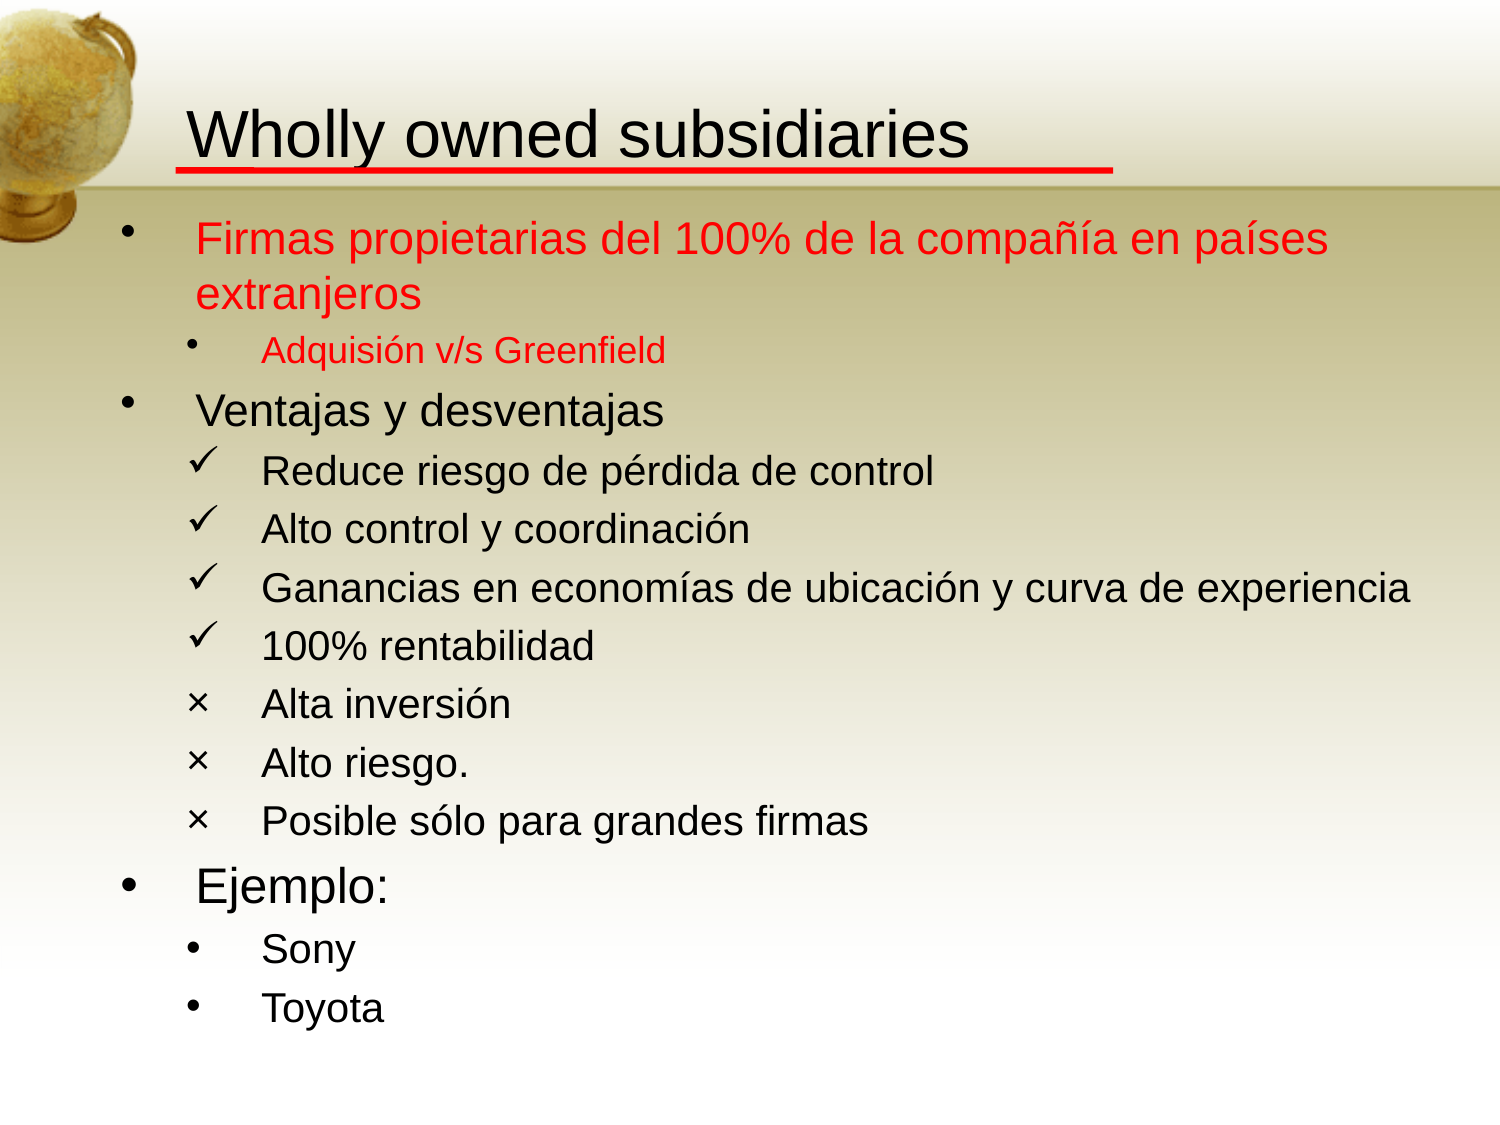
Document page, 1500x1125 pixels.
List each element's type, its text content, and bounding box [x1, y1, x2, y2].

title Wholly owned subsidiaries [170, 36, 1436, 179]
list Firmas propietarias del 100% de la compañía en países extranjeros Adquisión v/s Greenfield Ventajas y desventajas Reduce riesgo de pérdida de control Alto control y coordinación Ganancias en economías de ubicación y curva de experiencia 100% rentabilidad Alta inversión Alto riesgo. Posible sólo para grandes firmas Ejemplo: Sony Toyota [105, 201, 1454, 1057]
picture [0, 0, 1500, 1125]
